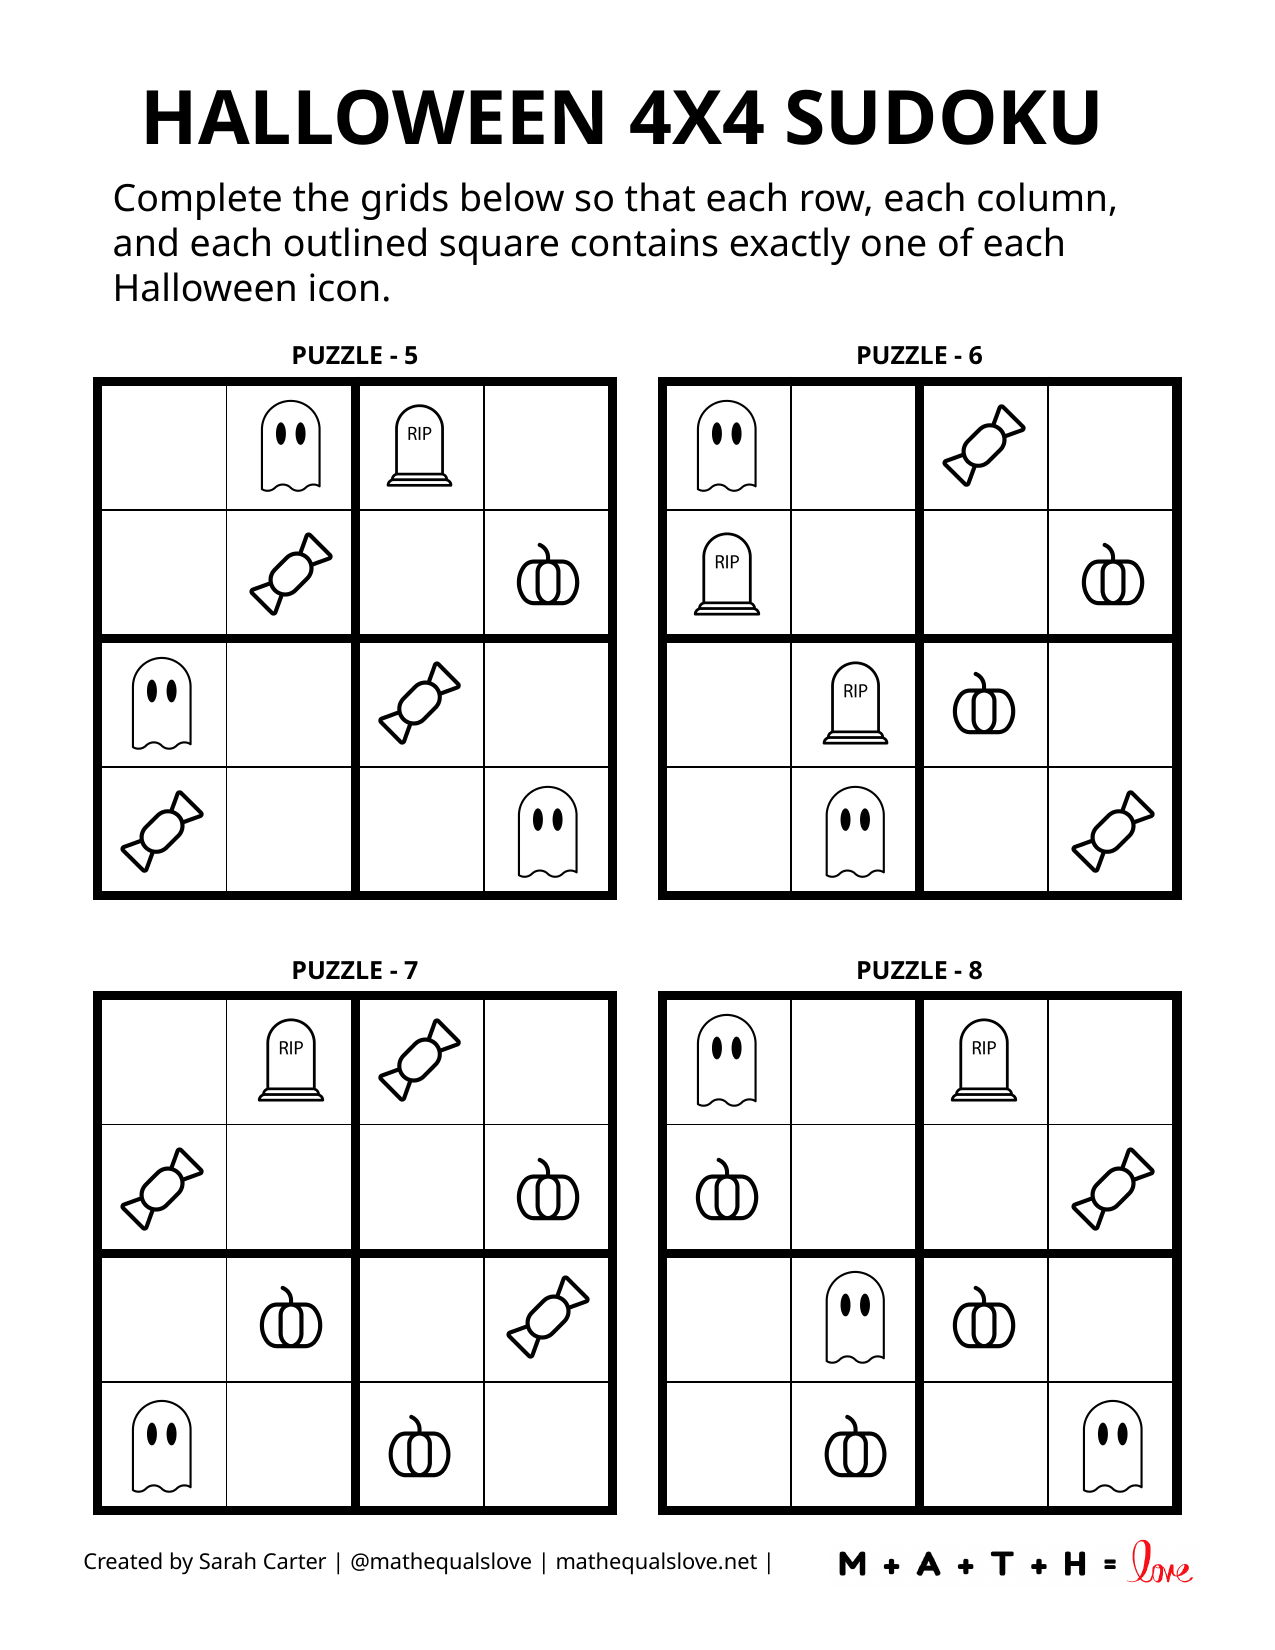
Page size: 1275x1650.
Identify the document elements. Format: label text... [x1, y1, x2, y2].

picture [367, 1394, 472, 1499]
picture [803, 1394, 908, 1499]
table_header [485, 1000, 608, 1124]
picture [1060, 522, 1165, 627]
table_cell [924, 1383, 1047, 1506]
table_header [924, 386, 1047, 509]
table_cell [102, 1125, 226, 1249]
picture [803, 650, 908, 755]
table_cell [924, 1125, 1047, 1249]
table_cell [924, 643, 1047, 766]
table_cell [1049, 511, 1172, 634]
table_header [792, 1000, 915, 1124]
picture [932, 1265, 1037, 1370]
table_cell [227, 511, 351, 634]
table_cell [102, 1383, 226, 1506]
table_cell [227, 1125, 351, 1249]
table_cell [360, 1258, 483, 1381]
table_cell [485, 1125, 608, 1249]
table_cell [924, 511, 1047, 634]
table_cell [485, 643, 608, 766]
table_cell [1049, 1383, 1172, 1506]
table_header [667, 1000, 790, 1124]
table_header [102, 386, 226, 509]
table_cell [792, 1383, 915, 1506]
table_cell [1049, 1258, 1172, 1381]
text_box Created by Sarah Carter | @mathequalslove | mathequalslove.net | [68, 1540, 826, 1582]
table_cell [360, 511, 483, 634]
picture [803, 779, 908, 884]
text_box PUZZLE - 7 [97, 954, 613, 985]
table_cell [667, 1258, 790, 1381]
picture [238, 1265, 343, 1370]
table_cell [485, 768, 608, 891]
picture [674, 393, 779, 498]
table_cell [667, 768, 790, 891]
picture [238, 393, 343, 498]
picture [1060, 1136, 1165, 1241]
table_cell [1049, 1125, 1172, 1249]
picture [496, 779, 601, 884]
text_box HALLOWEEN 4X4 SUDOKU [68, 62, 1178, 168]
table_cell [667, 643, 790, 766]
table_header [1049, 386, 1172, 509]
picture [496, 522, 601, 627]
picture [1060, 779, 1165, 884]
table_cell [792, 643, 915, 766]
table_cell [360, 643, 483, 766]
table_cell [360, 768, 483, 891]
table_cell [227, 768, 351, 891]
table_cell [792, 768, 915, 891]
picture [110, 1394, 215, 1499]
picture [110, 650, 215, 755]
picture [674, 1008, 779, 1113]
picture [367, 1008, 472, 1113]
picture [932, 650, 1037, 755]
table_cell [102, 643, 226, 766]
text_box PUZZLE - 6 [662, 362, 1177, 370]
table_cell [667, 511, 790, 634]
table_cell [102, 511, 226, 634]
table_header [227, 386, 351, 509]
table_cell [227, 1383, 351, 1506]
picture [367, 393, 472, 498]
table_header [227, 1000, 351, 1124]
table_header [360, 386, 483, 509]
picture [110, 1136, 215, 1241]
text_box Complete the grids below so that each row, each column, and each outlined square contains exactly one of each Halloween icon. [97, 166, 1177, 362]
picture [238, 1008, 343, 1113]
table_cell [485, 511, 608, 634]
table_header [667, 386, 790, 509]
picture [367, 650, 472, 755]
picture [803, 1265, 908, 1370]
table_cell [792, 1125, 915, 1249]
table_header [1049, 1000, 1172, 1124]
table_cell [227, 1258, 351, 1381]
table_cell [485, 1258, 608, 1381]
picture [826, 1536, 1203, 1588]
table_cell [102, 768, 226, 891]
picture [932, 393, 1037, 498]
table_cell [924, 768, 1047, 891]
table_header [792, 386, 915, 509]
text_box PUZZLE - 8 [662, 954, 1177, 985]
text_box PUZZLE - 5 [97, 362, 613, 370]
table_cell [792, 1258, 915, 1381]
table_cell [360, 1383, 483, 1506]
table_cell [1049, 768, 1172, 891]
table_cell [485, 1383, 608, 1506]
table_cell [227, 643, 351, 766]
picture [496, 1265, 601, 1370]
picture [110, 779, 215, 884]
picture [932, 1008, 1037, 1113]
table_cell [792, 511, 915, 634]
picture [674, 522, 779, 627]
table_header [360, 1000, 483, 1124]
picture [674, 1136, 779, 1241]
table_cell [667, 1125, 790, 1249]
table_header [485, 386, 608, 509]
table_cell [102, 1258, 226, 1381]
table_header [102, 1000, 226, 1124]
picture [1060, 1394, 1165, 1499]
picture [238, 522, 343, 627]
table_header [924, 1000, 1047, 1124]
table_cell [1049, 643, 1172, 766]
table_cell [667, 1383, 790, 1506]
picture [496, 1136, 601, 1241]
table_cell [924, 1258, 1047, 1381]
table_cell [360, 1125, 483, 1249]
